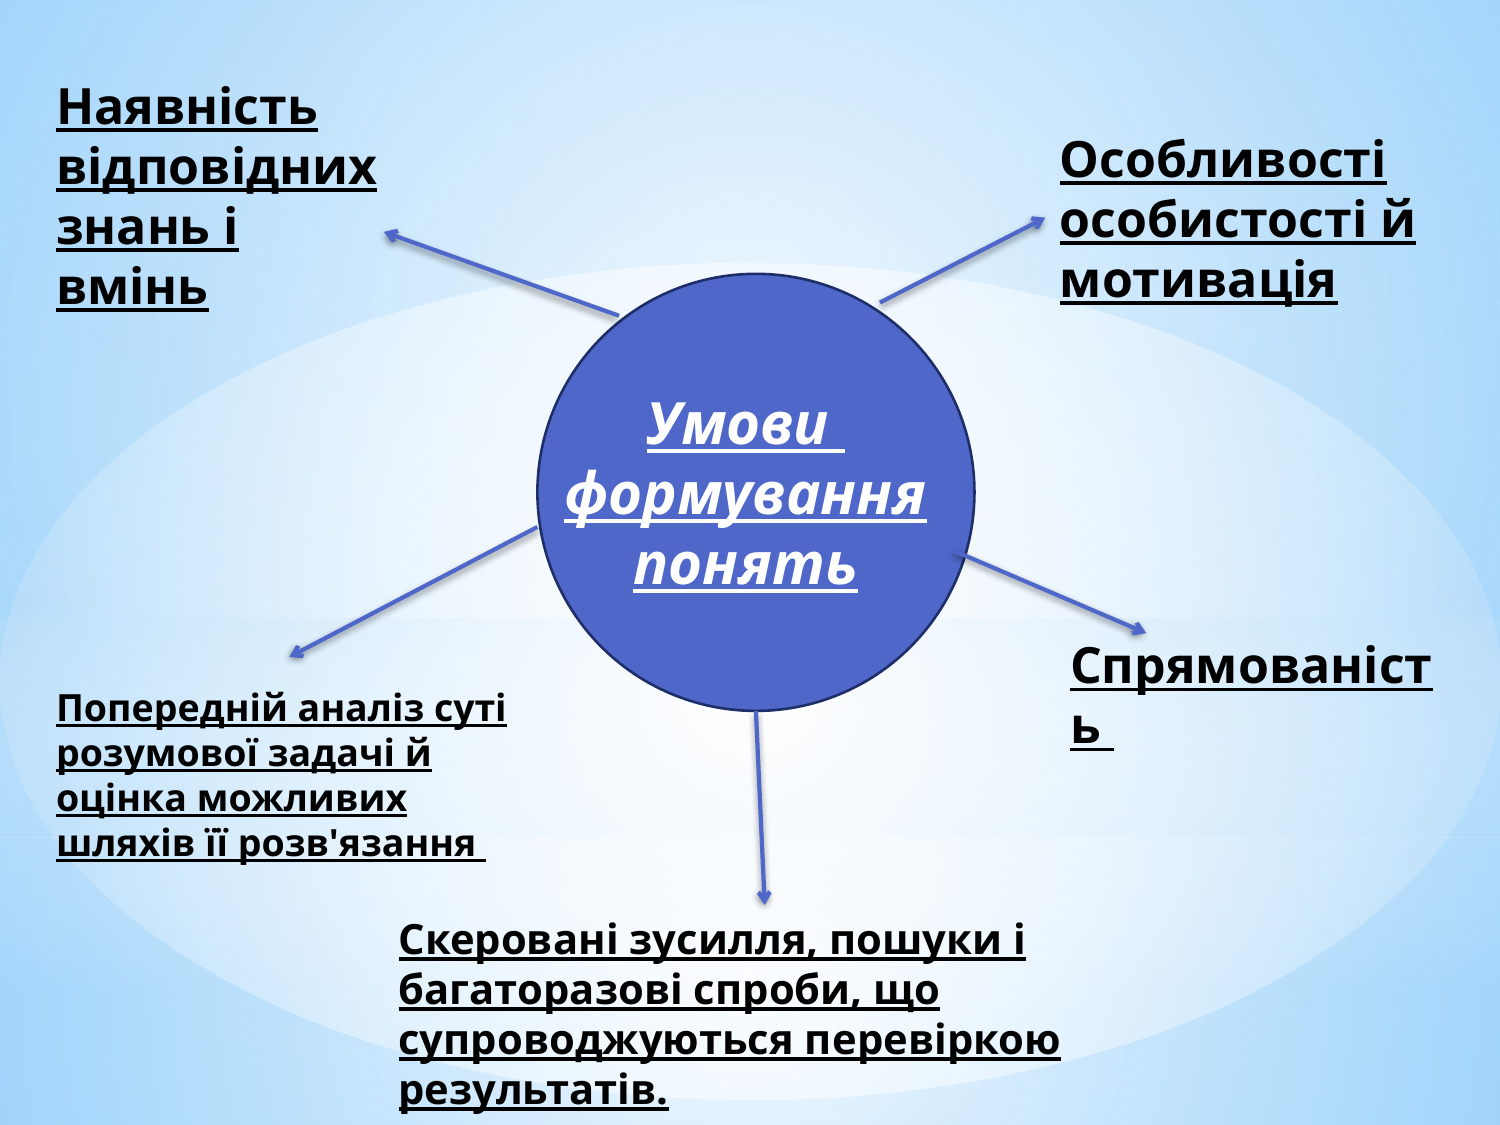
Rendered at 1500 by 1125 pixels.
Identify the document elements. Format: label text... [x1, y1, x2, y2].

text_box Умови формування понять [537, 378, 954, 604]
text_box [879, 218, 1046, 303]
text_box [954, 397, 976, 548]
text_box Особливості особистості й мотивація [1045, 120, 1483, 315]
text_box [755, 710, 765, 906]
text_box [566, 604, 946, 713]
text_box [402, 89, 1483, 151]
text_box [383, 231, 620, 316]
text_box Скеровані зусилля, пошуки і багаторазові спроби, що супроводжуються перевіркою результатів. [383, 905, 1317, 1120]
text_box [953, 550, 1147, 634]
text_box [288, 526, 538, 658]
text_box Попередній аналіз суті розумової задачі й оцінка можливих шляхів її розв'язання [41, 676, 543, 872]
text_box [568, 272, 944, 378]
text_box Наявність відповідних знань і вмінь [41, 67, 402, 322]
text_box Спрямованість [1055, 626, 1478, 762]
